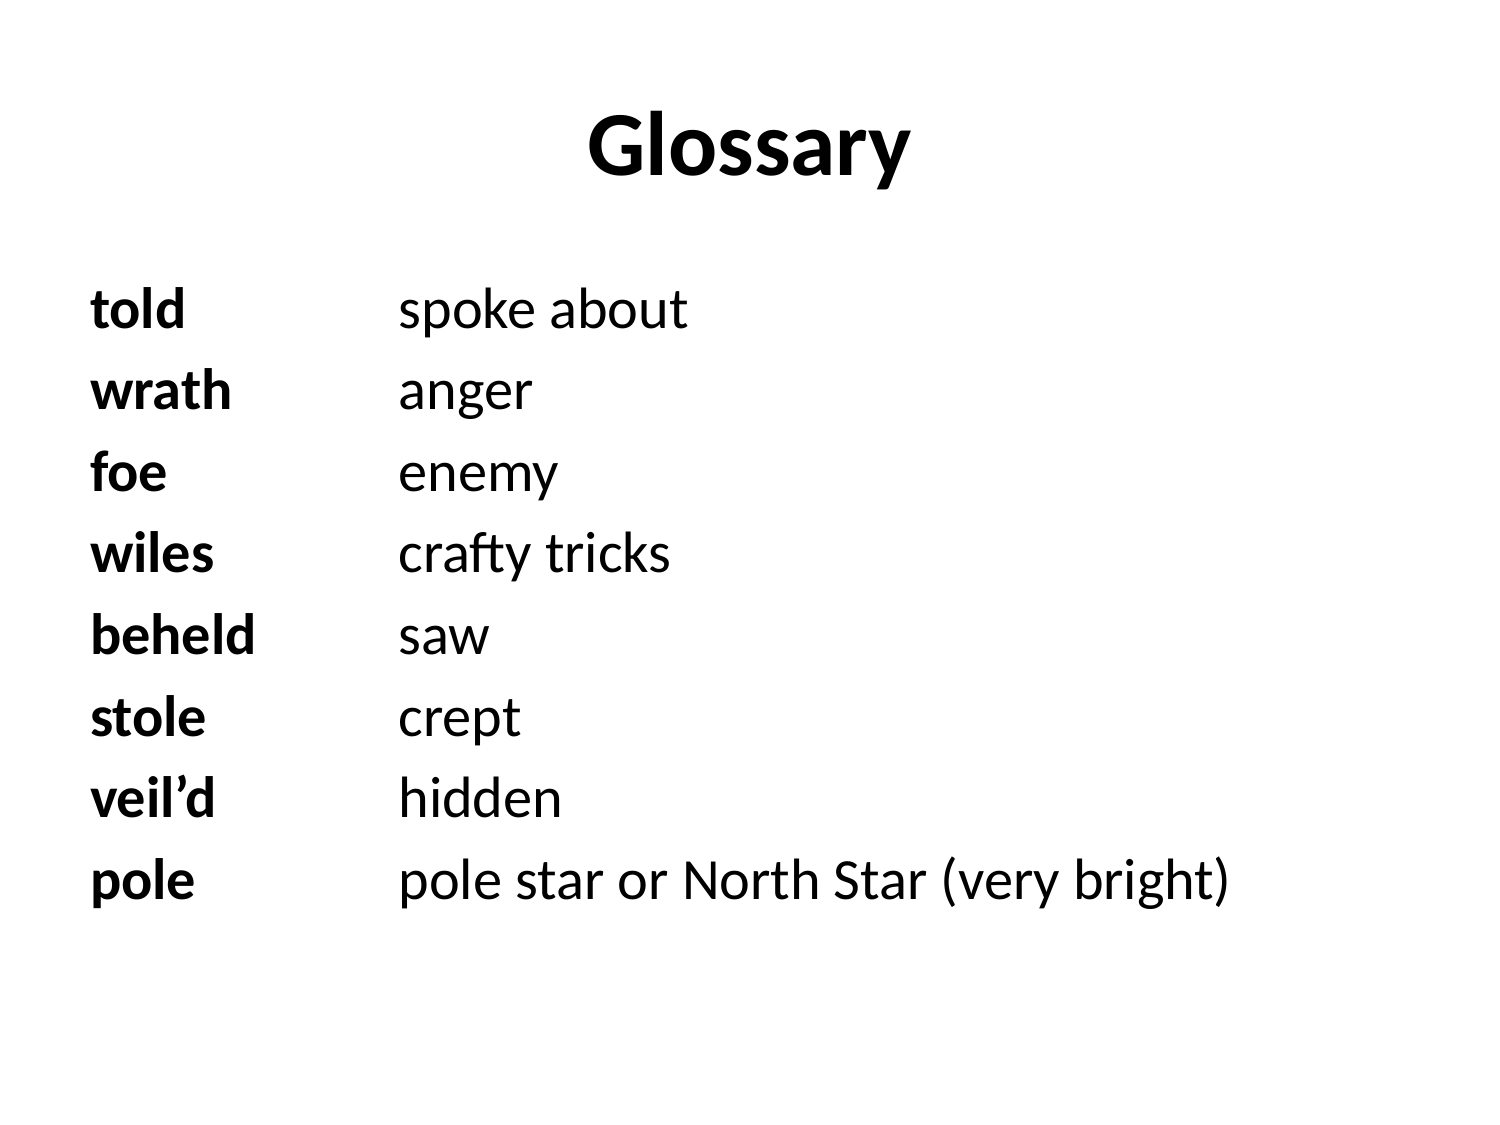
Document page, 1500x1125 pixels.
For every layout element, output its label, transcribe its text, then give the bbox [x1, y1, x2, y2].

title Glossary [75, 45, 1425, 233]
list spoke about anger enemy crafty tricks saw crept hidden pole star or North Star (very bright) [383, 262, 1425, 1005]
list told wrath foe wiles beheld stole veil’d pole [75, 262, 383, 1005]
